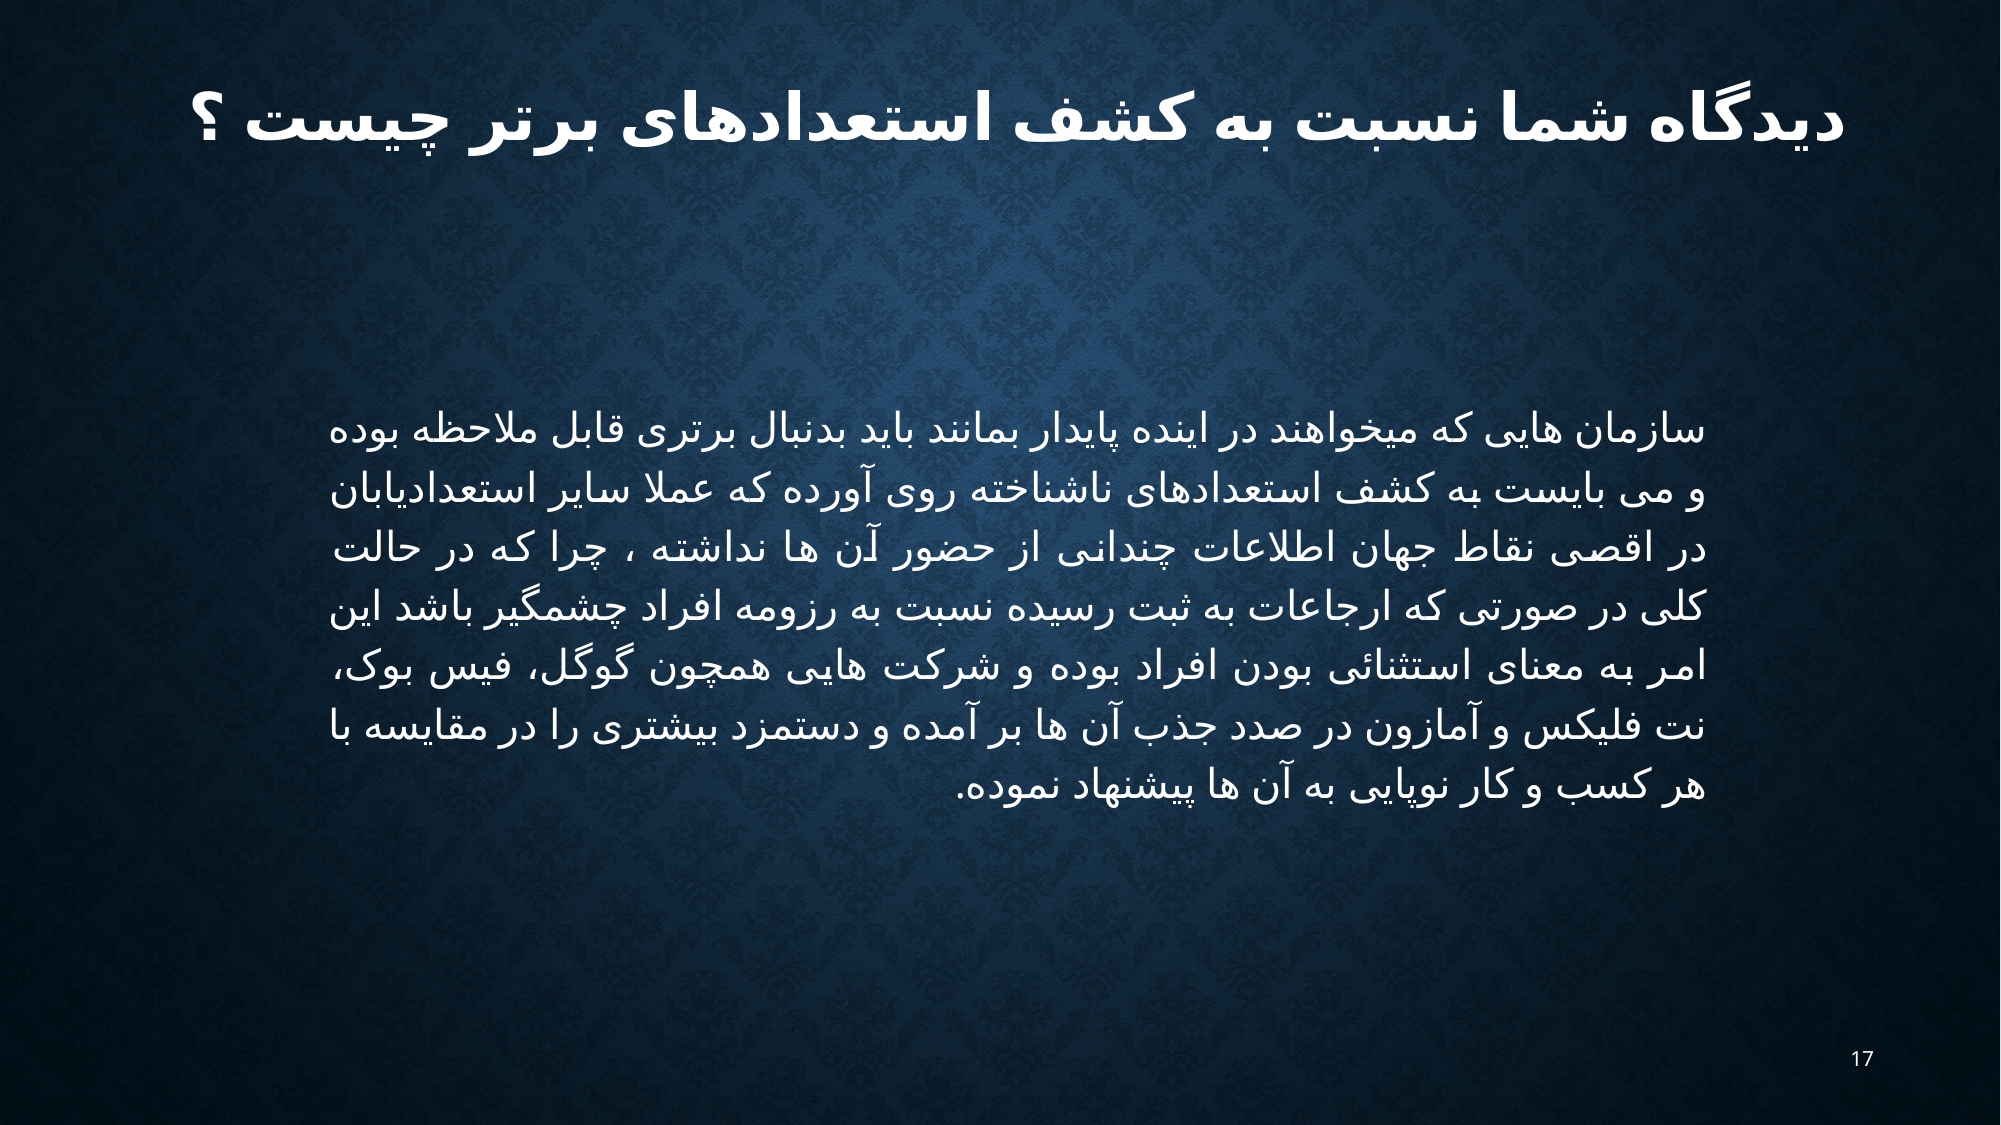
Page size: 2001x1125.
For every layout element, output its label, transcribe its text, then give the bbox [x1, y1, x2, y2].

title دیدگاه شما نسبت به کشف استعدادهای برتر چیست ؟ [168, 64, 1869, 253]
list سازمان هایی که میخواهند در اینده پایدار بمانند باید بدنبال برتری قابل ملاحظه بوده و می بایست به کشف استعدادهای ناشناخته روی آورده که عملا سایر استعدادیابان در اقصی نقاط جهان اطلاعات چندانی از حضور آن ها نداشته ، چرا که در حالت کلی در صورتی که ارجاعات به ثبت رسیده نسبت به رزومه افراد چشمگیر باشد این امر به معنای استثنائی بودن افراد بوده و شرکت هایی همچون گوگل، فیس بوک، نت فلیکس و آمازون در صدد جذب آن ها بر آمده و دستمزد بیشتری را در مقایسه با هر کسب و کار نوپایی به آن ها پیشنهاد نموده. [313, 384, 1723, 823]
slide_number 17 [1472, 1021, 1889, 1097]
